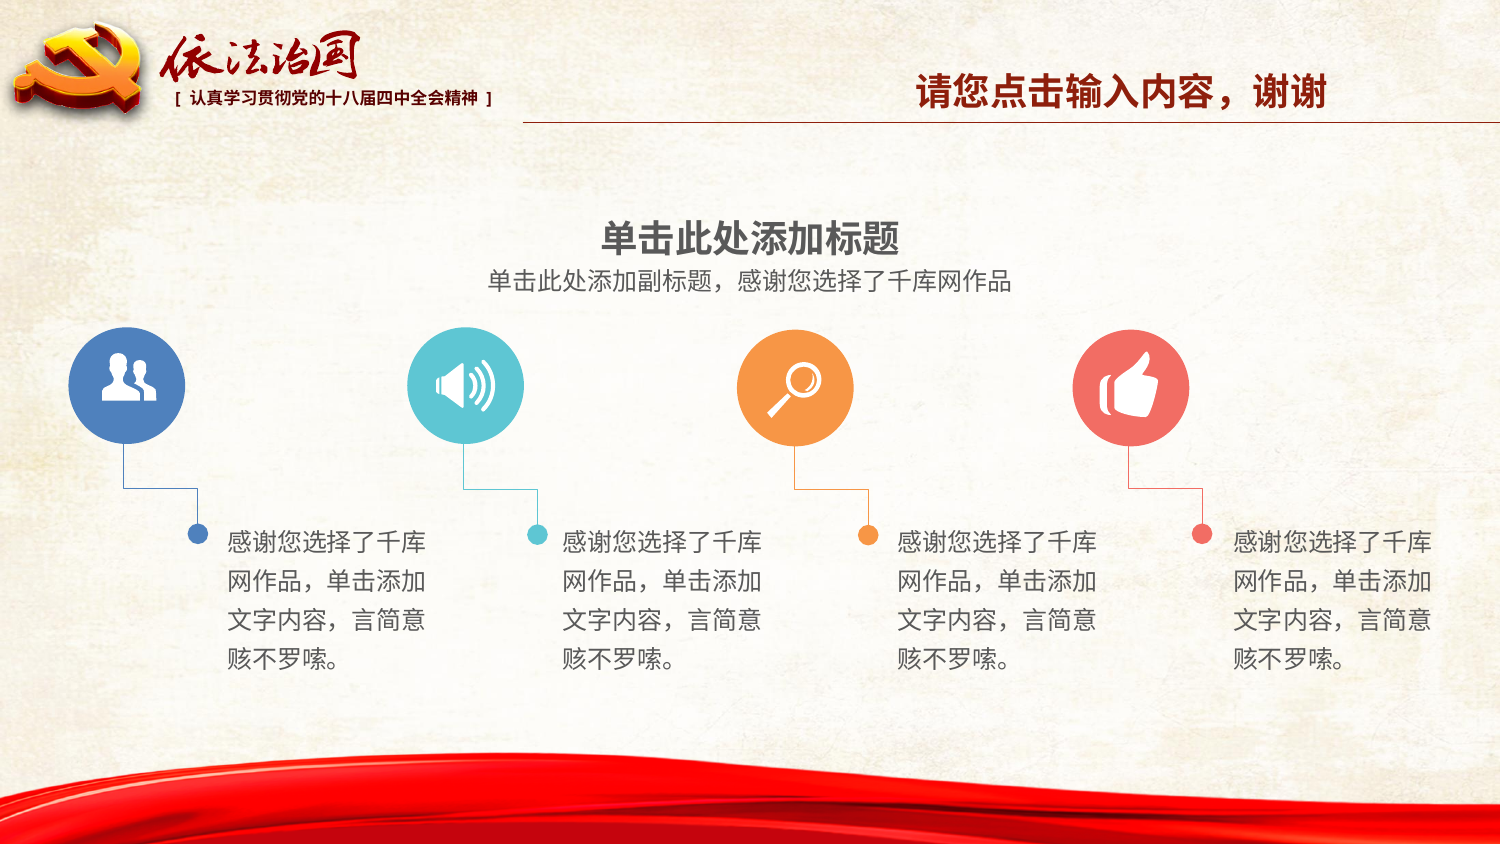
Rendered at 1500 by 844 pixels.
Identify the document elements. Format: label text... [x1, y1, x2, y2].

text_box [736, 329, 869, 536]
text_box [406, 327, 525, 445]
text_box 感谢您选择了千库网作品，单击添加文字内容，言简意赅不罗嗦。 [547, 510, 785, 681]
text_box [454, 451, 547, 527]
text_box 请您点击输入内容，谢谢 [812, 60, 1431, 121]
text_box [1119, 451, 1211, 526]
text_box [68, 327, 199, 535]
text_box 感谢您选择了千库网作品，单击添加文字内容，言简意赅不罗嗦。 [212, 510, 450, 681]
text_box 感谢您选择了千库网作品，单击添加文字内容，言简意赅不罗嗦。 [1218, 510, 1456, 681]
picture [0, 0, 1500, 844]
text_box 感谢您选择了千库网作品，单击添加文字内容，言简意赅不罗嗦。 [882, 510, 1120, 681]
text_box 单击此处添加副标题，感谢您选择了千库网作品 [444, 251, 1056, 303]
text_box 单击此处添加标题 [509, 199, 991, 251]
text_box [1072, 329, 1190, 447]
